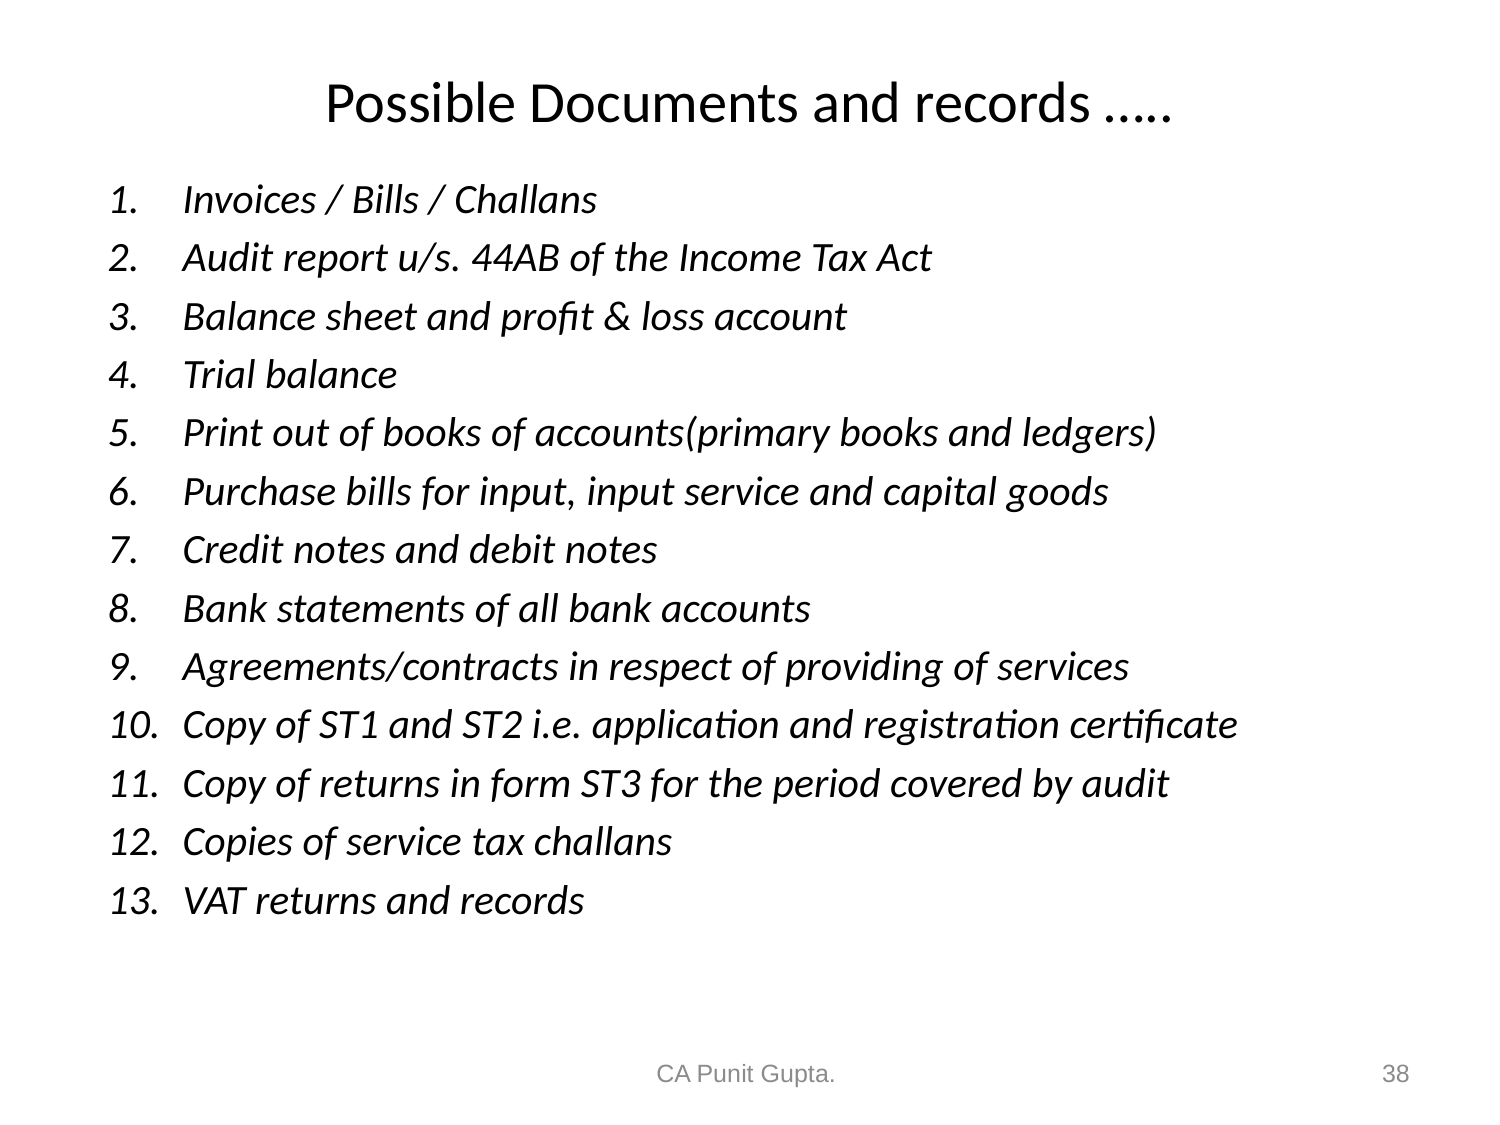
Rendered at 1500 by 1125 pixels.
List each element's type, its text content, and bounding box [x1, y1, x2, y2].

title Possible Documents and records ….. [75, 45, 1425, 153]
list Invoices / Bills / Challans Audit report u/s. 44AB of the Income Tax Act Balance sheet and profit & loss account Trial balance Print out of books of accounts(primary books and ledgers) Purchase bills for input, input service and capital goods Credit notes and debit notes Bank statements of all bank accounts Agreements/contracts in respect of providing of services Copy of ST1 and ST2 i.e. application and registration certificate Copy of returns in form ST3 for the period covered by audit Copies of service tax challans VAT returns and records [75, 164, 1425, 1005]
slide_number 38 [1074, 1042, 1425, 1103]
footer CA Punit Gupta. [512, 1042, 988, 1103]
